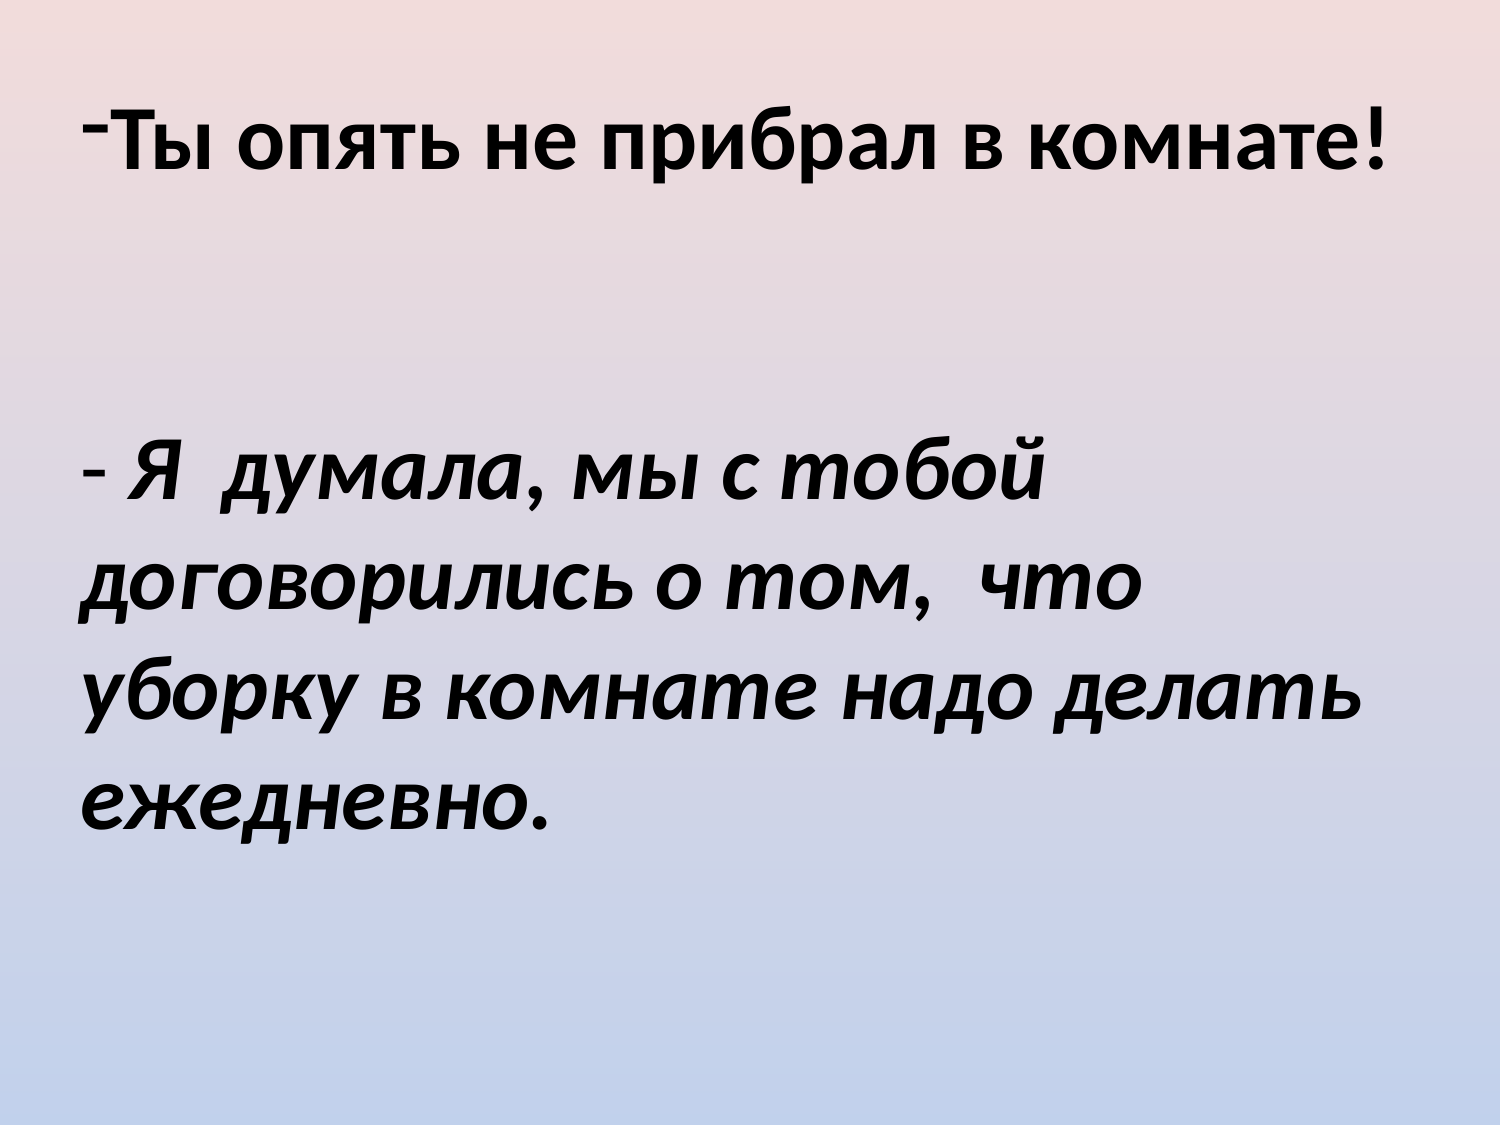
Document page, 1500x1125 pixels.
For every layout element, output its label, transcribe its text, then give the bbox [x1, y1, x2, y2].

text_box Ты опять не прибрал в комнате! - Я думала, мы с тобой договорились о том, что уборку в комнате надо делать ежедневно. [64, 70, 1436, 856]
